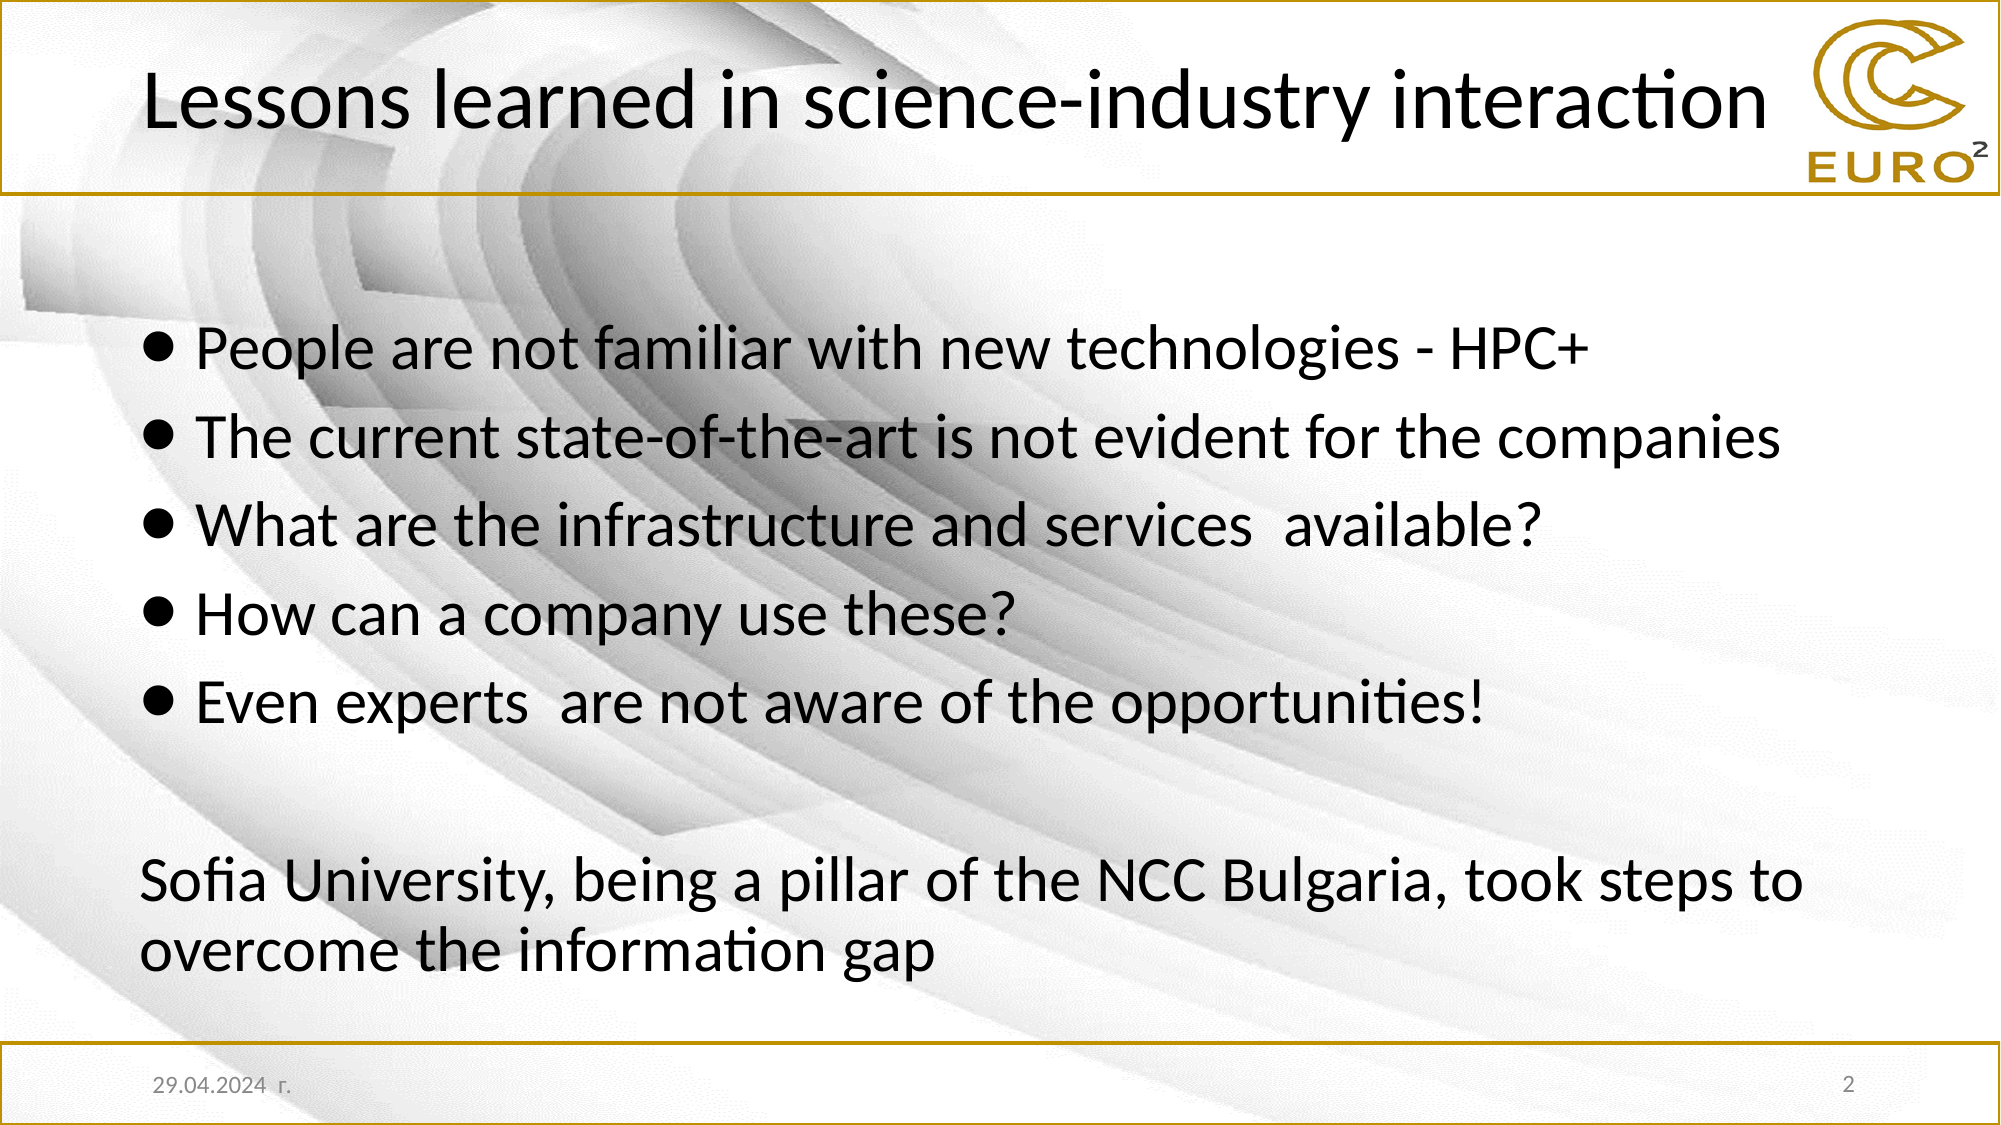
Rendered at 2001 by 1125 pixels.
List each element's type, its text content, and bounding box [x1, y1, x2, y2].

slide_number 2 [1832, 1062, 1863, 1104]
title Lessons learned in science-industry interaction [131, 24, 1783, 176]
picture [2, 1045, 1998, 1123]
picture [0, 196, 2001, 1041]
text_box 29.04.2024 г. [144, 1061, 580, 1107]
list People are not familiar with new technologies - HPC+ The current state-of-the-art is not evident for the companies What are the infrastructure and services available? How can a company use these? Even experts are not aware of the opportunities! Sofia University, being a pillar of the NCC Bulgaria, took steps to overcome the information gap [131, 305, 1858, 1021]
picture [2, 2, 1998, 192]
